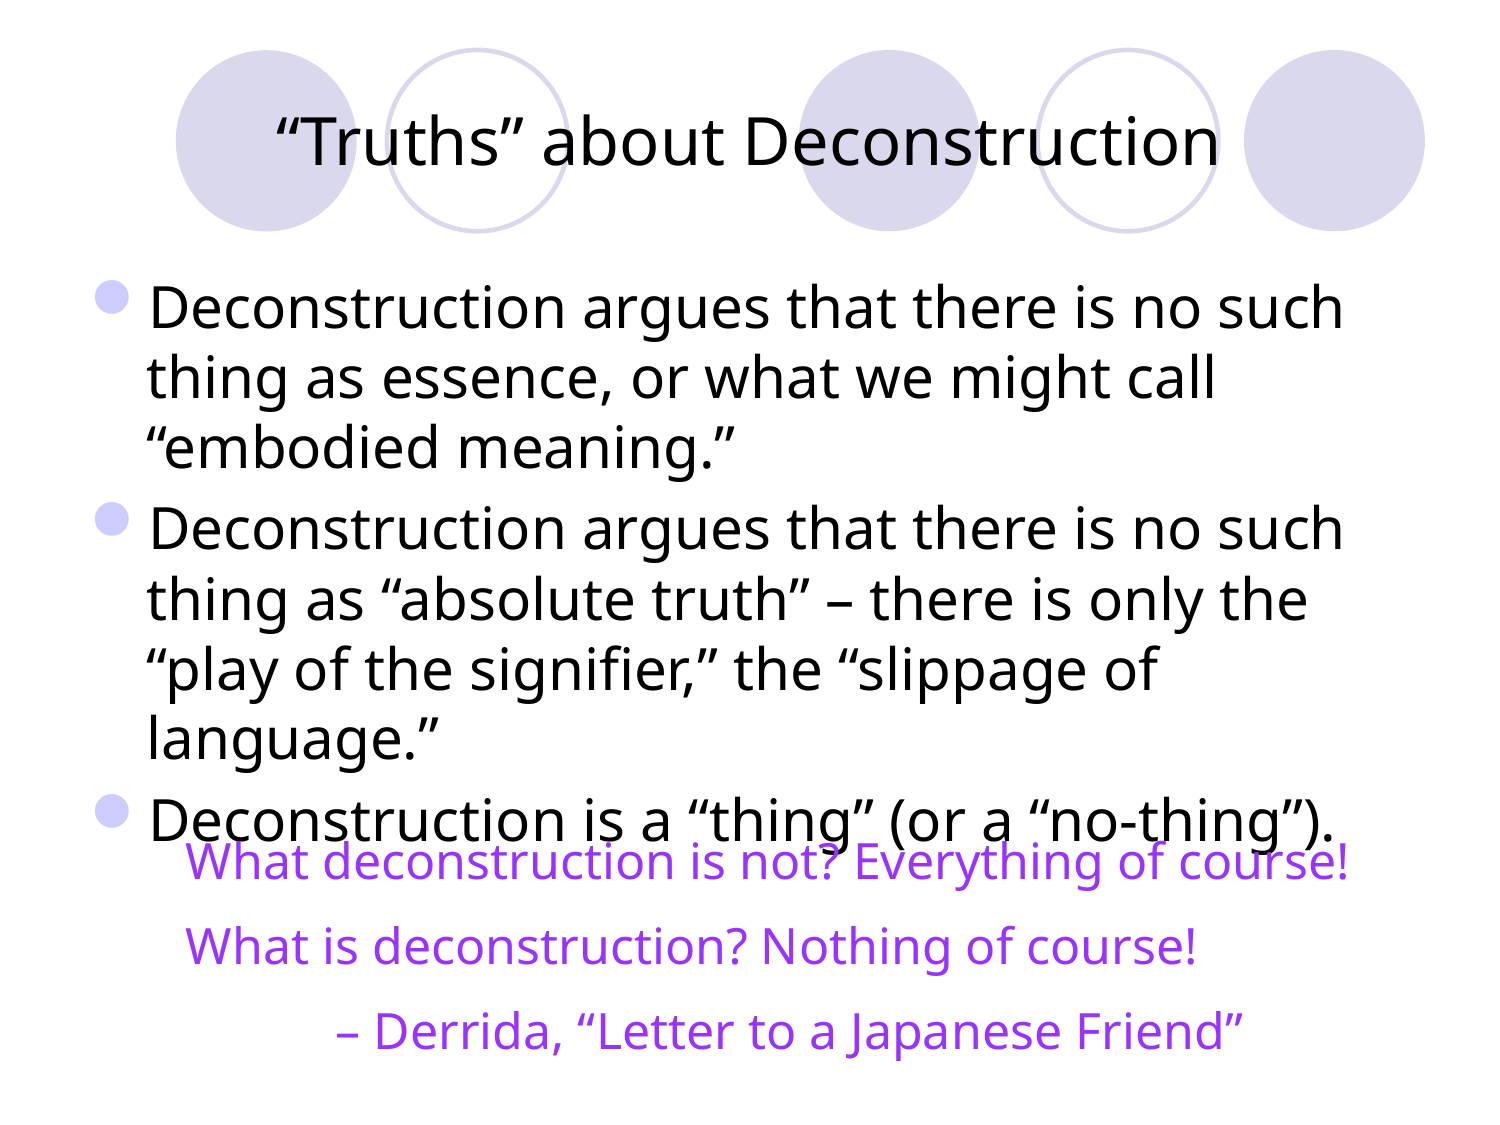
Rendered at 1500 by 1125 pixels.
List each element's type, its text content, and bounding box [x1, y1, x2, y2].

text_box What deconstruction is not? Everything of course! What is deconstruction? Nothing of course! – Derrida, “Letter to a Japanese Friend” [171, 822, 1394, 1068]
title “Truths” about Deconstruction [74, 44, 1426, 233]
list Deconstruction argues that there is no such thing as essence, or what we might call “embodied meaning.” Deconstruction argues that there is no such thing as “absolute truth” – there is only the “play of the signifier,” the “slippage of language.” Deconstruction is a “thing” (or a “no-thing”). [74, 262, 1426, 811]
